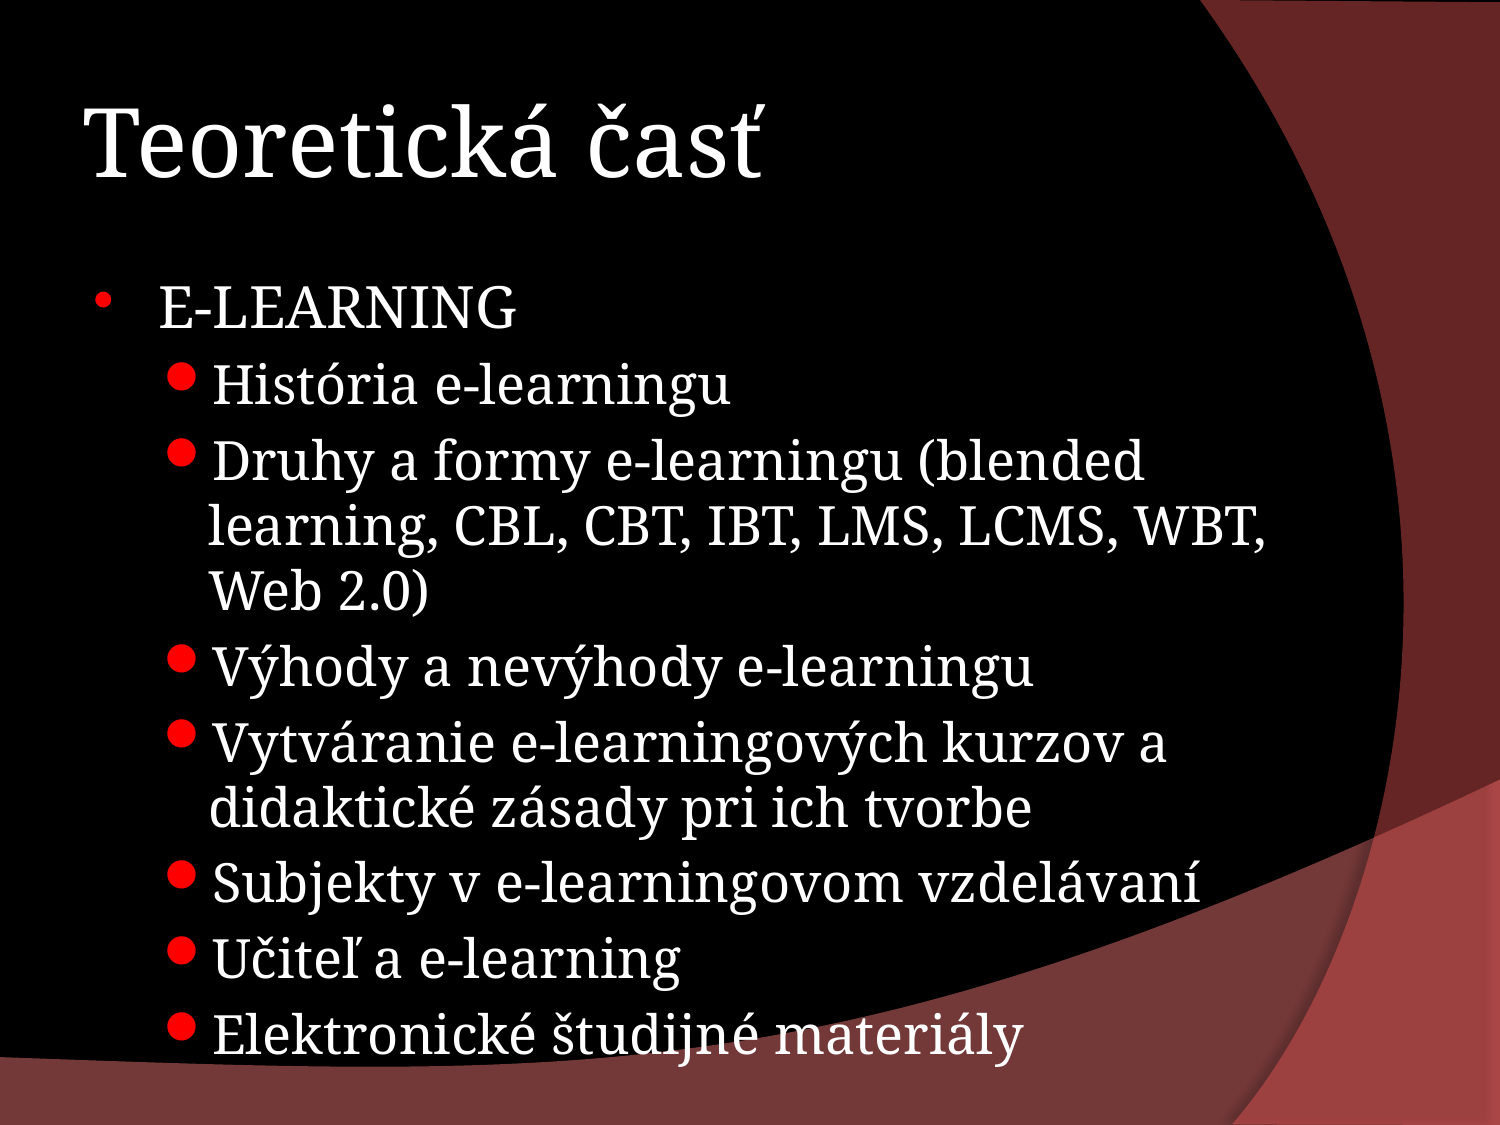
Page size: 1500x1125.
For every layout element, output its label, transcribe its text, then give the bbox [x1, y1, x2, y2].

title Teoretická časť [75, 45, 1300, 233]
list E-LEARNING História e-learningu Druhy a formy e-learningu (blended learning, CBL, CBT, IBT, LMS, LCMS, WBT, Web 2.0) Výhody a nevýhody e-learningu Vytváranie e-learningových kurzov a didaktické zásady pri ich tvorbe Subjekty v e-learningovom vzdelávaní Učiteľ a e-learning Elektronické študijné materiály [75, 262, 1329, 1059]
